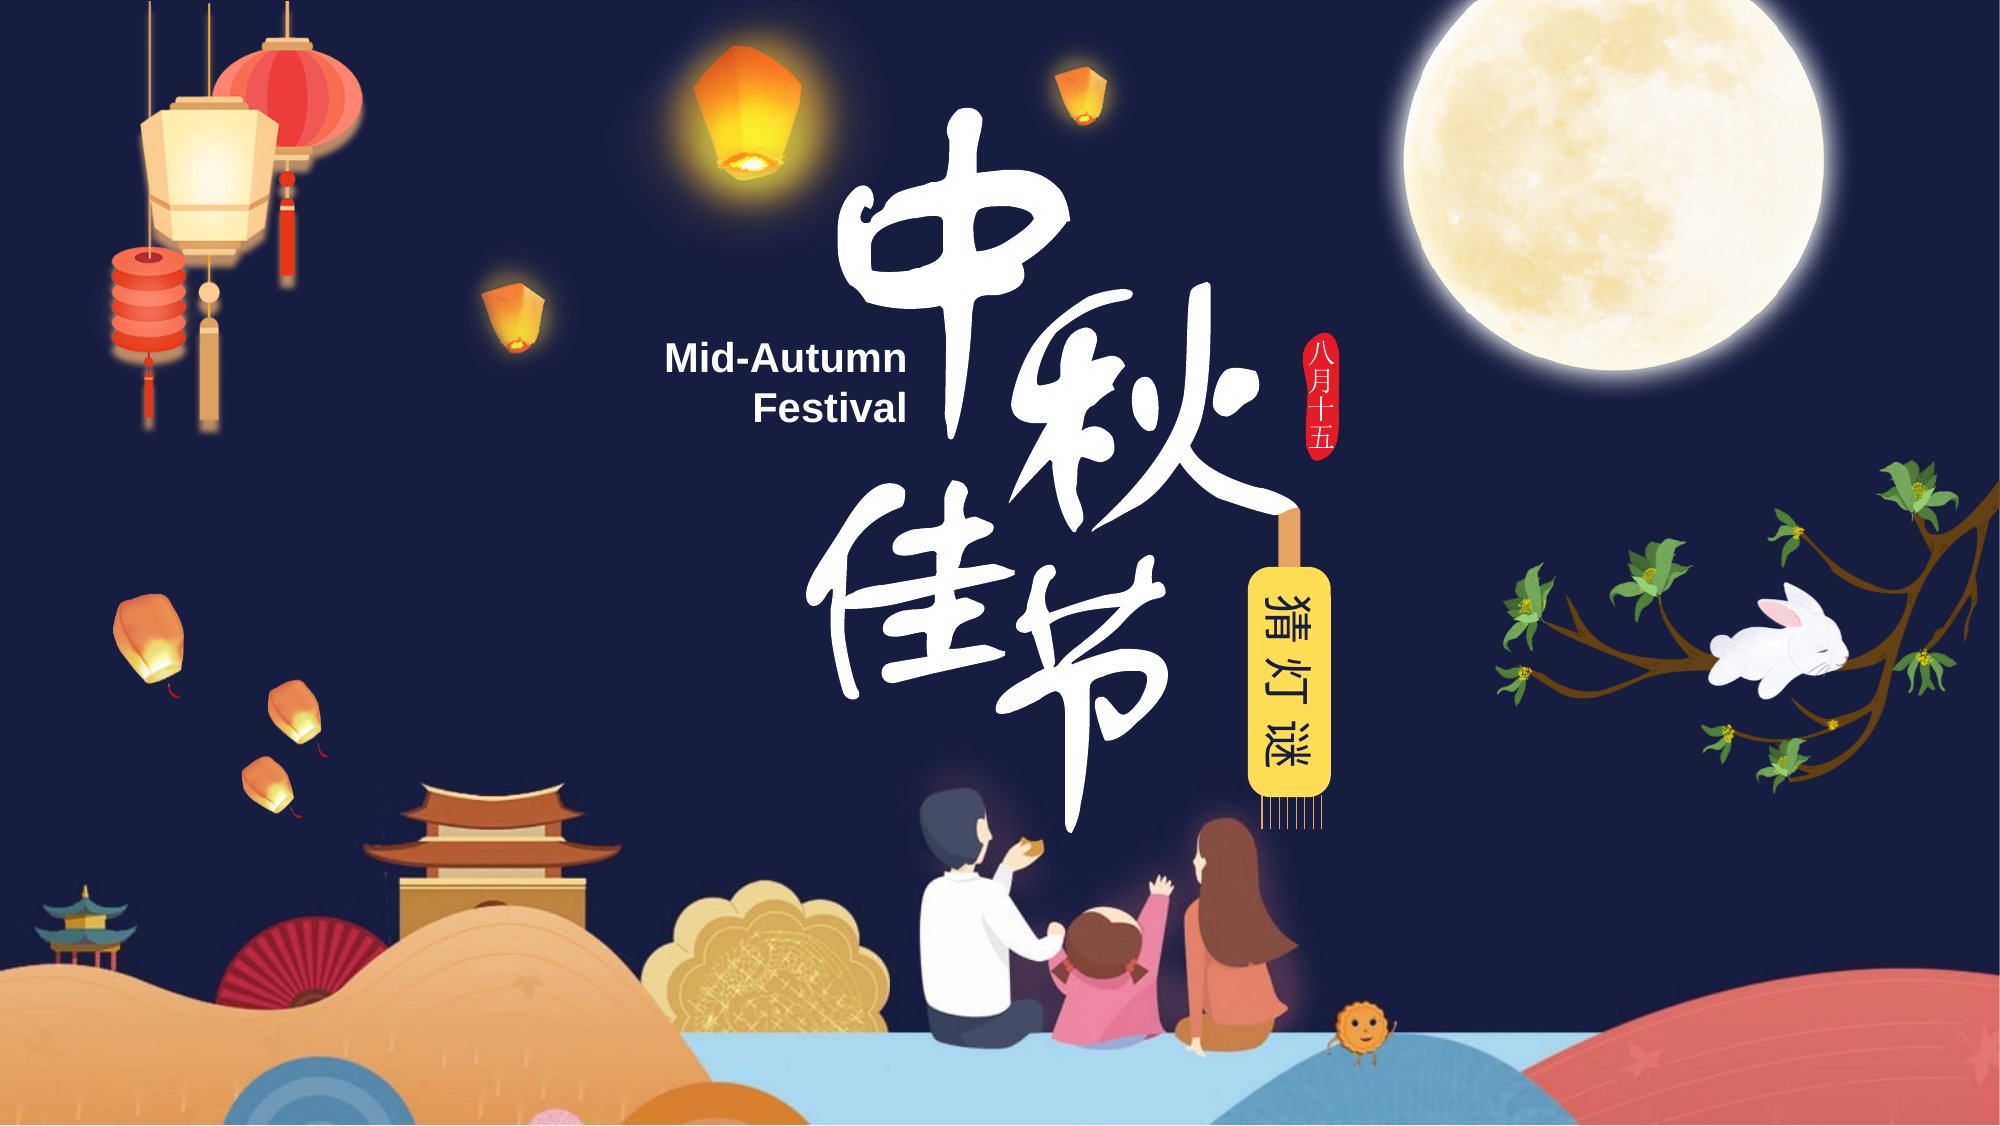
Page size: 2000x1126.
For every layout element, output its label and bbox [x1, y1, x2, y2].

text_box [1299, 507, 1331, 829]
text_box [1302, 332, 1340, 461]
text_box [805, 107, 1299, 834]
picture [0, 0, 2000, 1125]
